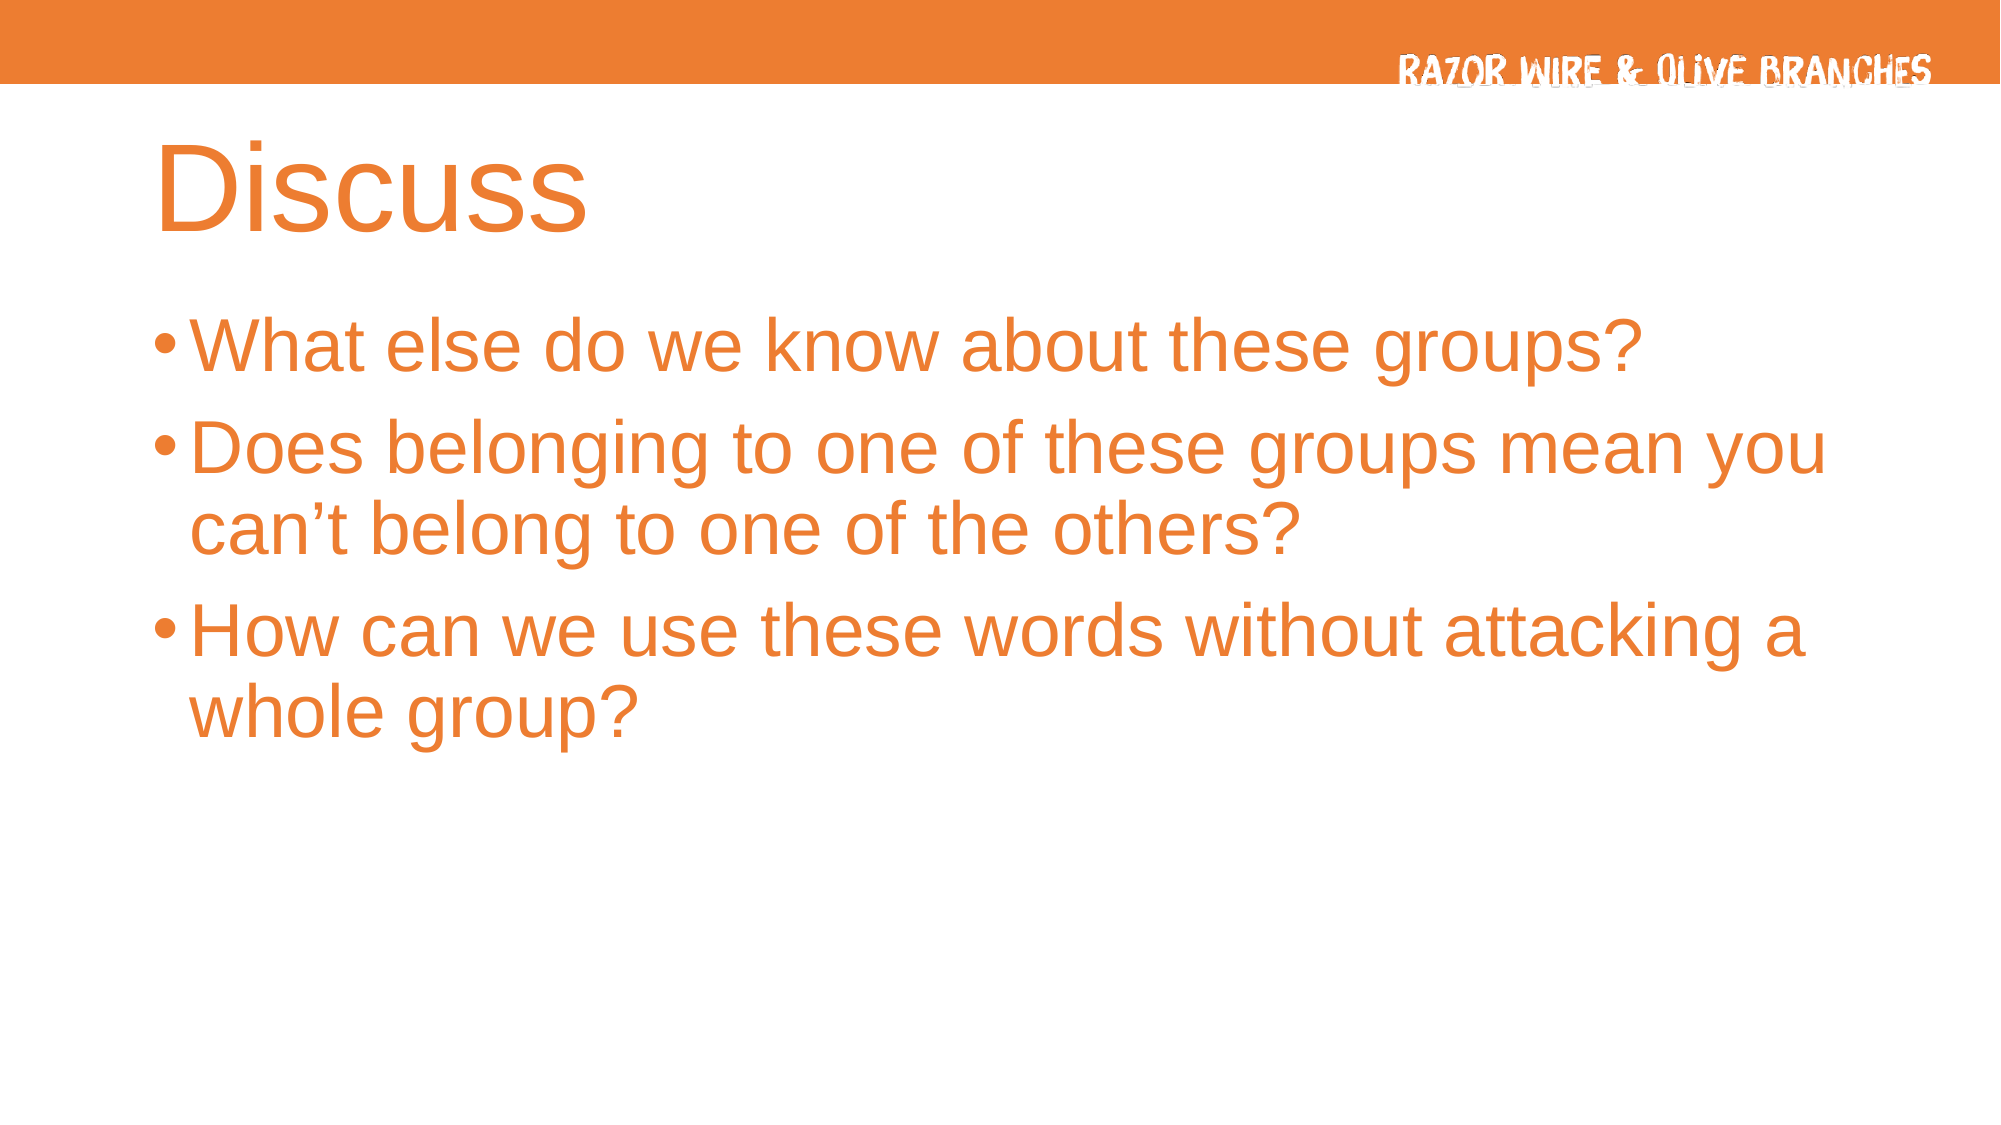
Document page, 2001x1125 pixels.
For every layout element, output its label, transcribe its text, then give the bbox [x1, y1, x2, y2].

picture [1603, 84, 1935, 89]
list What else do we know about these groups? Does belonging to one of these groups mean you can’t belong to one of the others? How can we use these words without attacking a whole group? [137, 299, 1863, 1014]
title Discuss [137, 82, 1603, 299]
